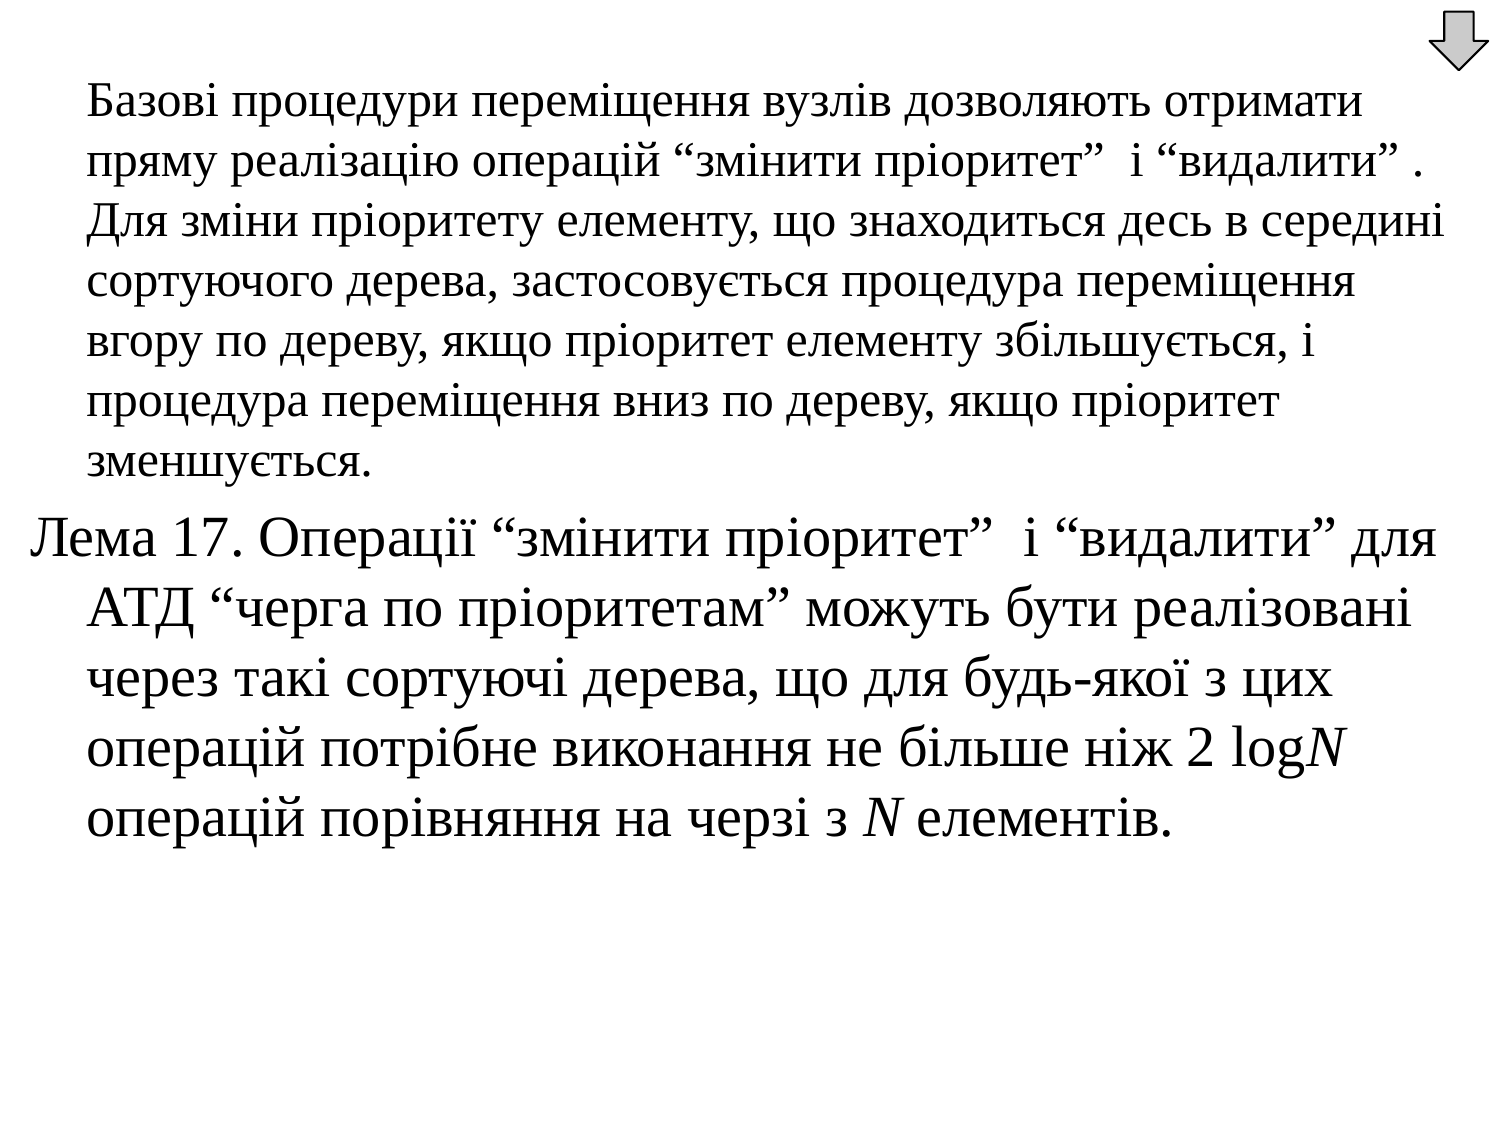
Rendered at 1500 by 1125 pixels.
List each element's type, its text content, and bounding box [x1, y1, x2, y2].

text_box [1429, 11, 1489, 71]
list Базові процедури переміщення вузлів дозволяють отримати пряму реалізацію операцій “змінити пріоритет” і “видалити” . Для зміни пріоритету елементу, що знаходиться десь в середині сортуючого дерева, застосовується процедура переміщення вгору по дереву, якщо пріоритет елементу збільшується, і процедура переміщення вниз по дереву, якщо пріоритет зменшується. Лема 17. Операції “змінити пріоритет” і “видалити” для АТД “черга по пріоритетам” можуть бути реалізовані через такі сортуючі дерева, що для будь-якої з цих операцій потрібне виконання не більше ніж 2 logN операцій порівняння на черзі з N елементів. [0, 58, 1500, 1125]
